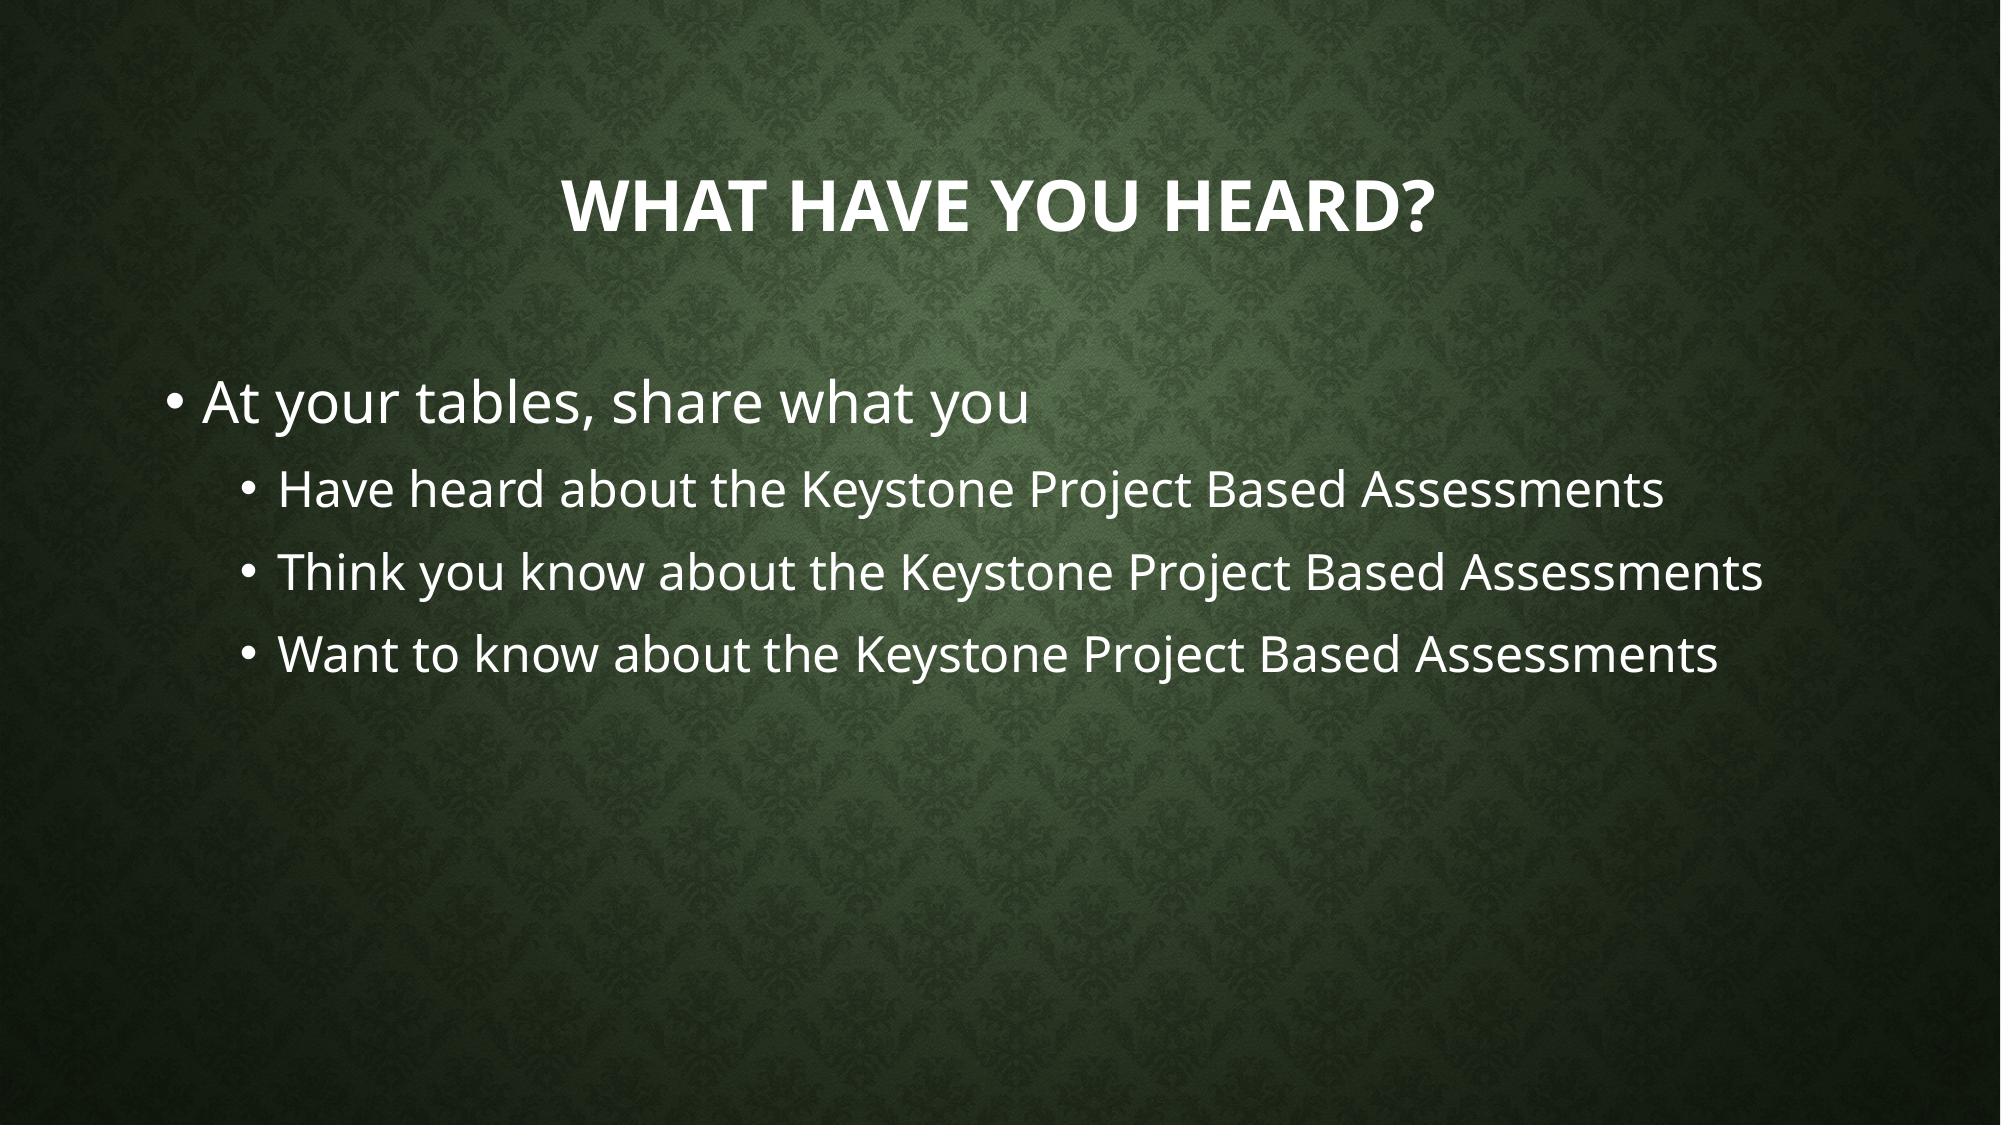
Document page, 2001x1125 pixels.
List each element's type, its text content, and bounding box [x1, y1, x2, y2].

title What Have You Heard? [149, 99, 1849, 318]
list At your tables, share what you Have heard about the Keystone Project Based Assessments Think you know about the Keystone Project Based Assessments Want to know about the Keystone Project Based Assessments [149, 343, 1849, 950]
